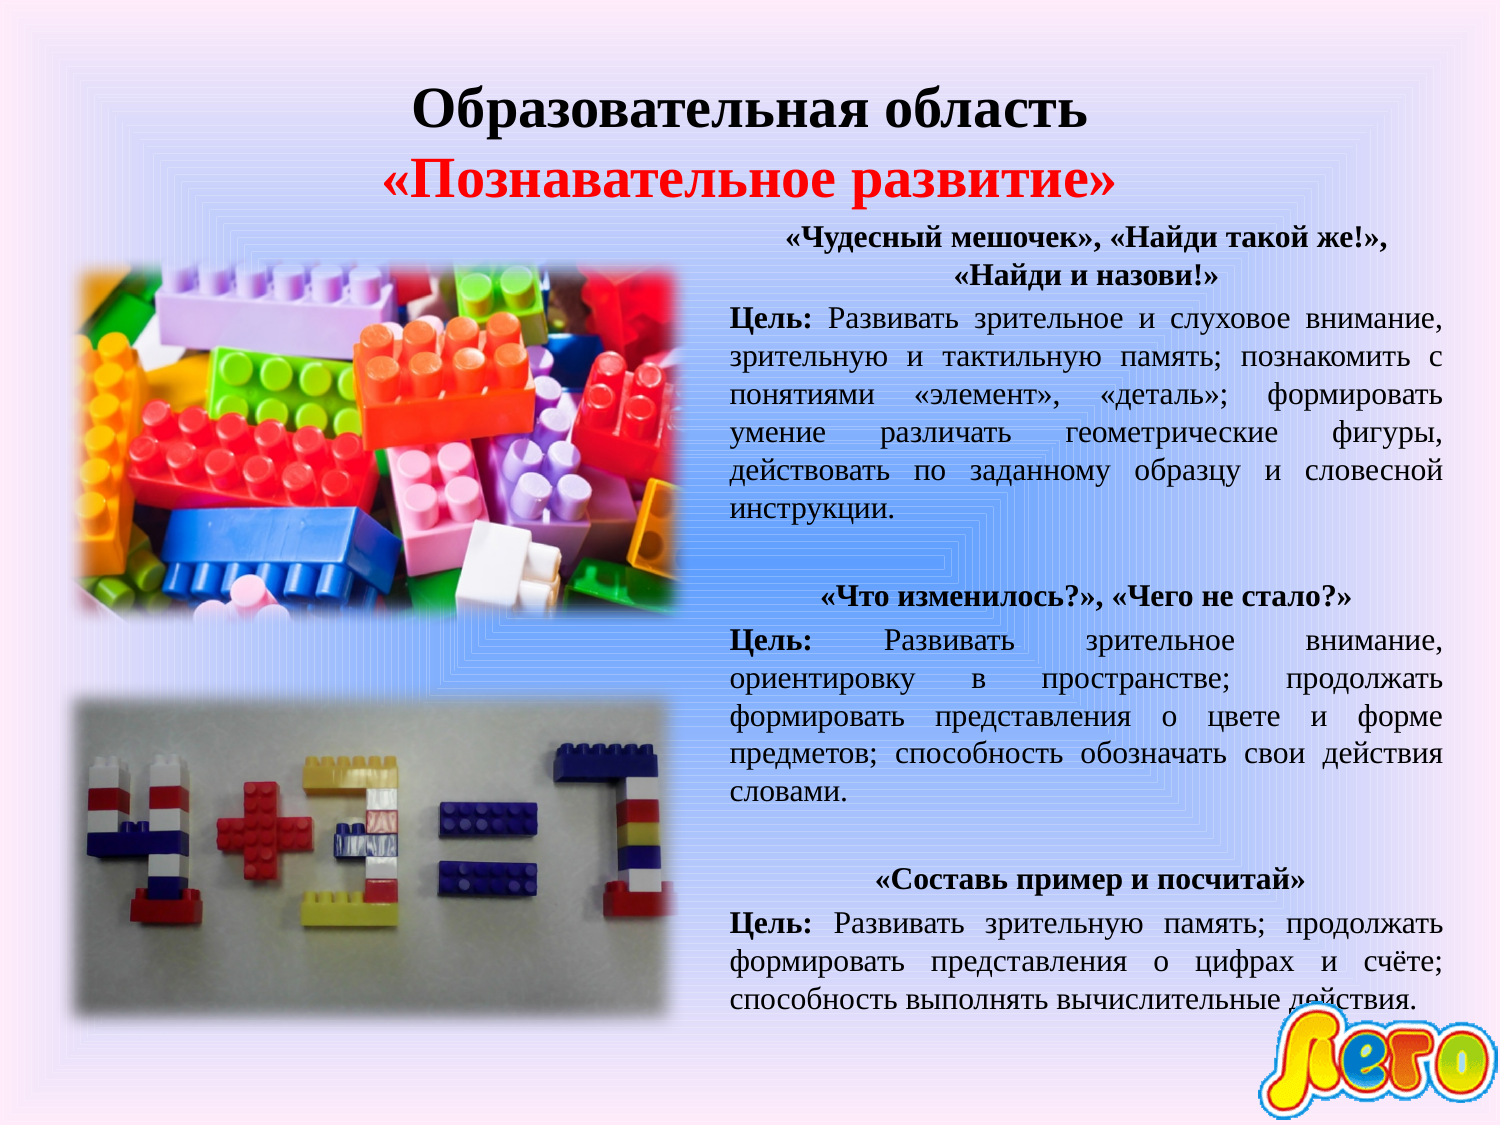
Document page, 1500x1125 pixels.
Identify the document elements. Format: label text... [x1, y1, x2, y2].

list «Чудесный мешочек», «Найди такой же!», «Найди и назови!» Цель: Развивать зрительное и слуховое внимание, зрительную и тактильную память; познакомить с понятиями «элемент», «деталь»; формировать умение различать геометрические фигуры, действовать по заданному образцу и словесной инструкции. «Что изменилось?», «Чего не стало?» Цель: Развивать зрительное внимание, ориентировку в пространстве; продолжать формировать представления о цвете и форме предметов; способность обозначать свои действия словами. «Составь пример и посчитай» Цель: Развивать зрительную память; продолжать формировать представления о цифрах и счёте; способность выполнять вычислительные действия. [714, 208, 1459, 1035]
title Образовательная область «Познавательное развитие» [75, 45, 1425, 233]
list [64, 255, 692, 629]
picture [55, 680, 686, 1036]
picture [1255, 995, 1500, 1125]
